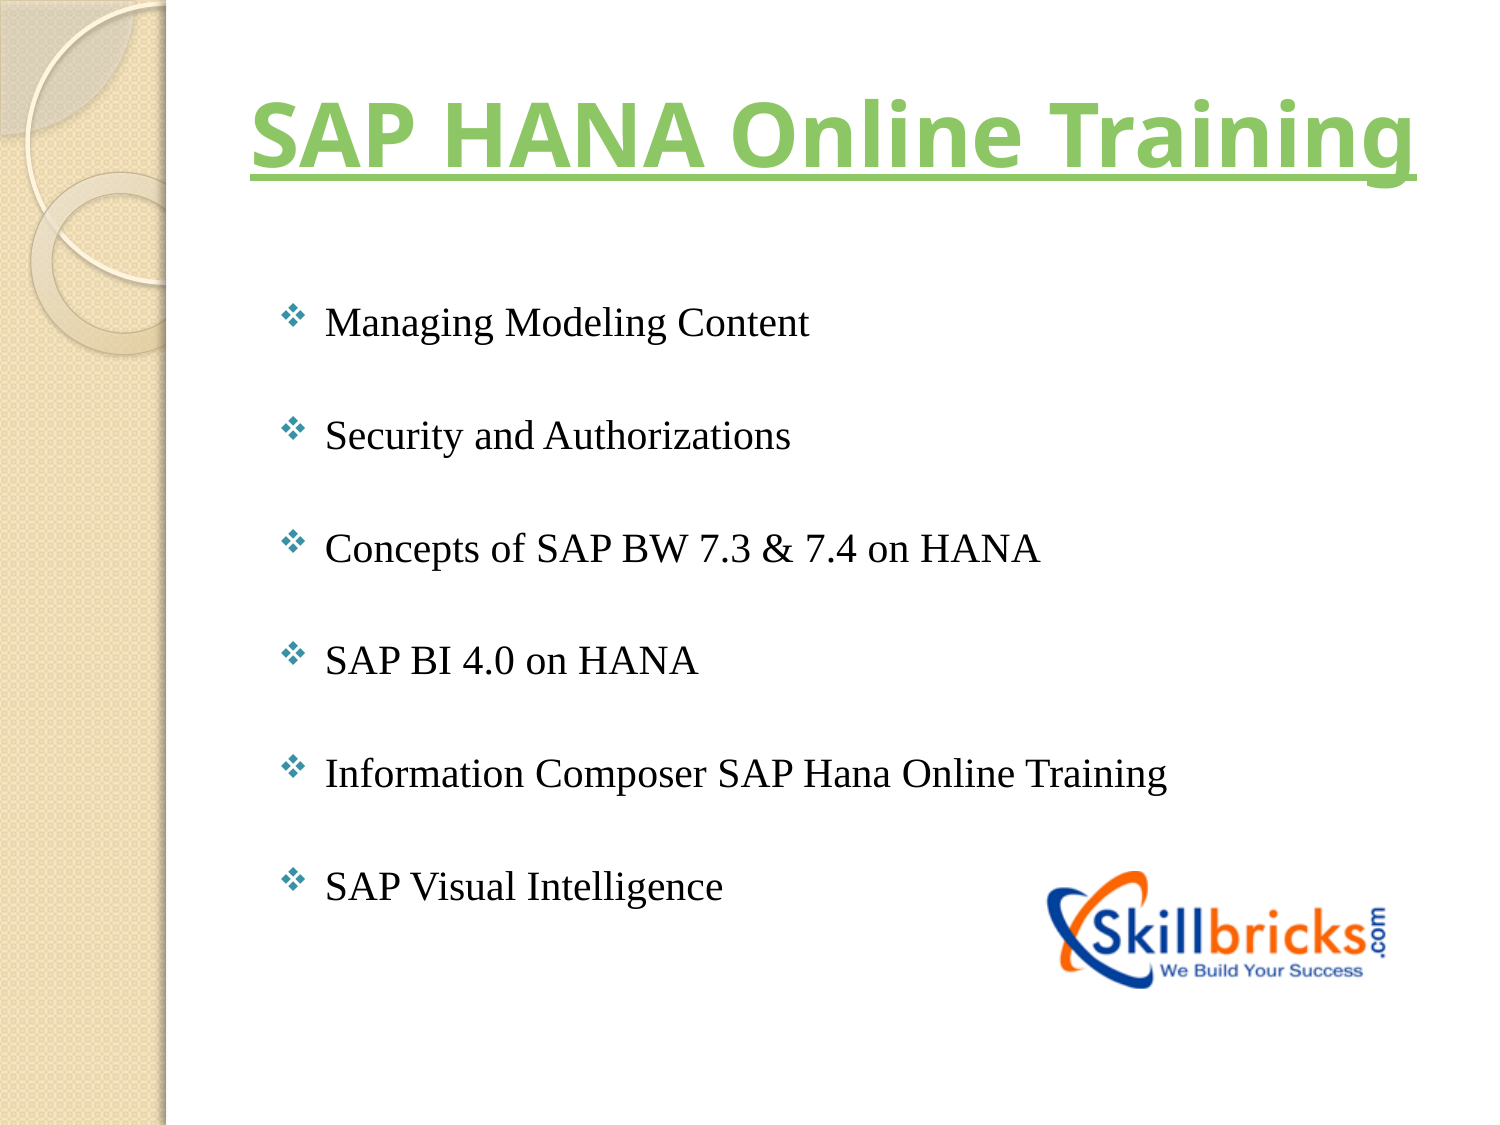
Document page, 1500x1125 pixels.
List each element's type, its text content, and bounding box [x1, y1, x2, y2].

title SAP HANA Online Training [235, 45, 1466, 233]
picture [1024, 871, 1411, 992]
list Managing Modeling Content Security and Authorizations Concepts of SAP BW 7.3 & 7.4 on HANA SAP BI 4.0 on HANA Information Composer SAP Hana Online Training SAP Visual Intelligence [249, 237, 1313, 988]
